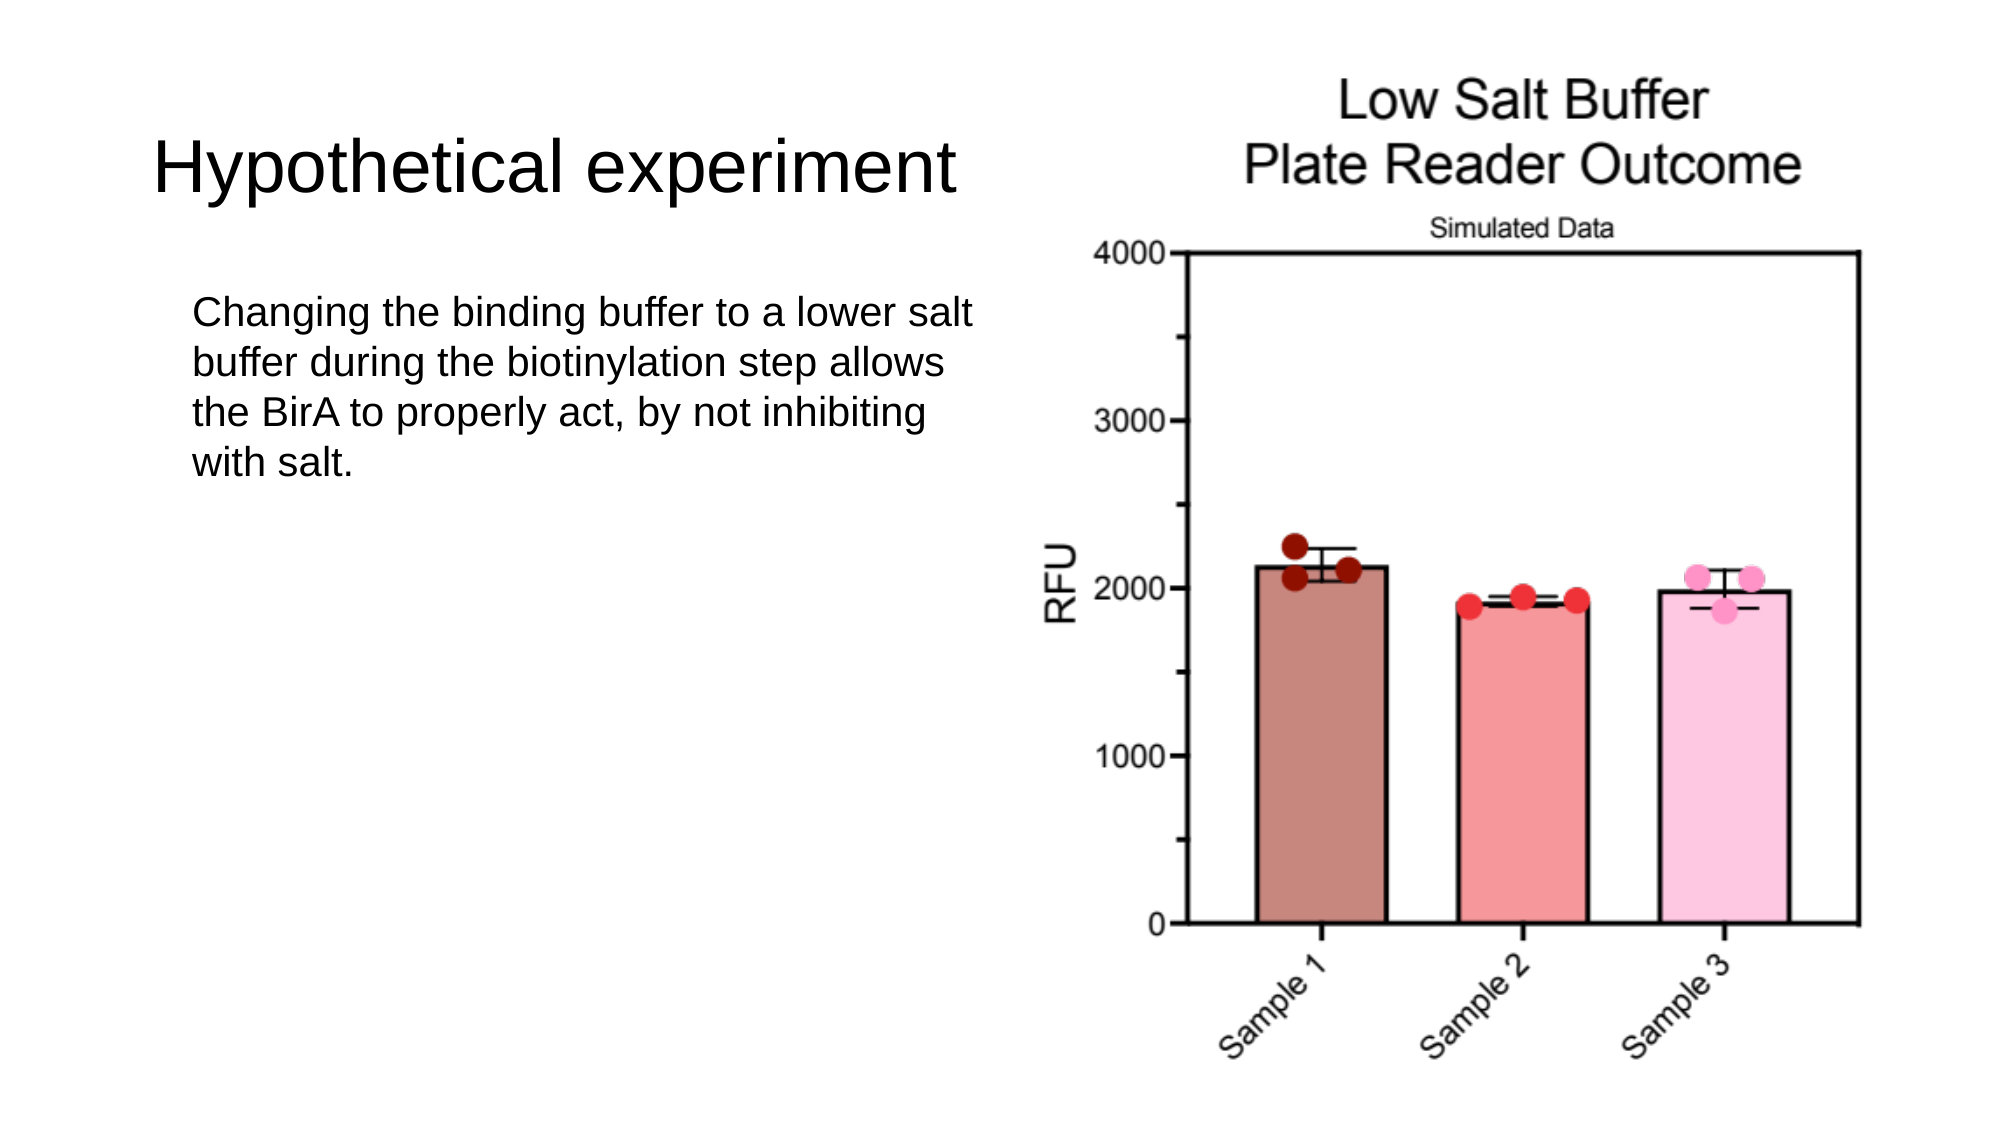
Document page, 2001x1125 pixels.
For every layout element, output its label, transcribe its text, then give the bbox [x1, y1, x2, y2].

picture [1027, 55, 1876, 1069]
text_box Changing the binding buffer to a lower salt buffer during the biotinylation step allows the BirA to properly act, by not inhibiting with salt. [177, 277, 1027, 493]
title Hypothetical experiment [137, 59, 1027, 278]
